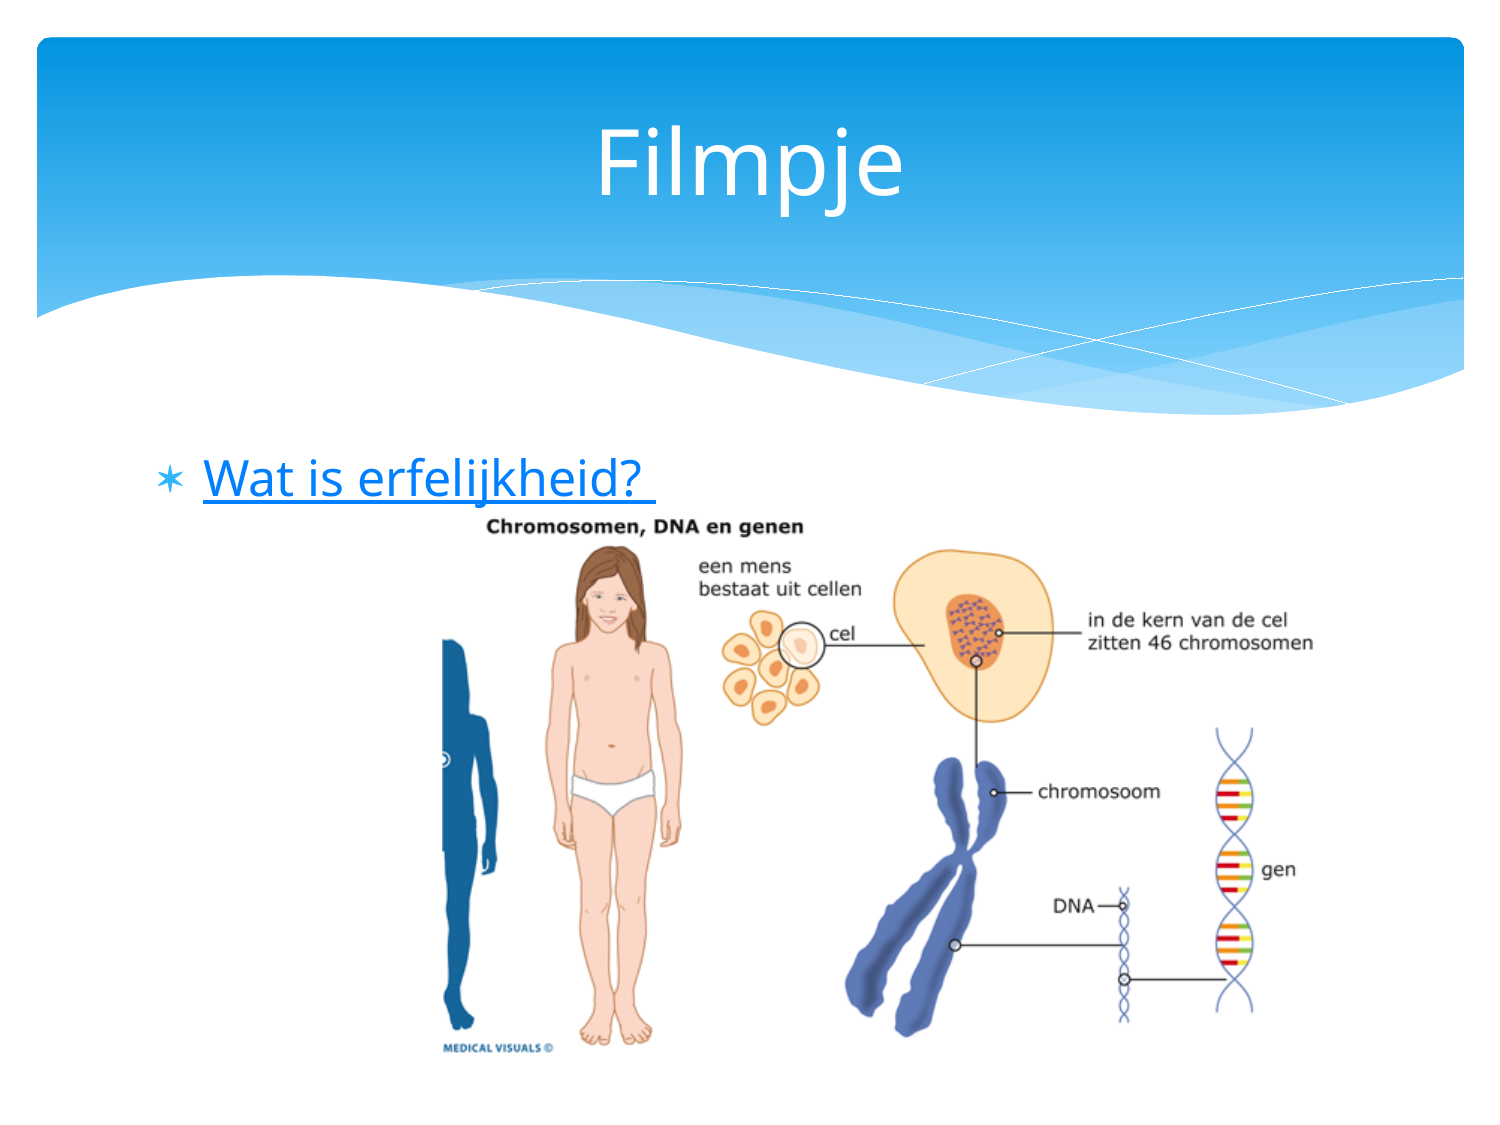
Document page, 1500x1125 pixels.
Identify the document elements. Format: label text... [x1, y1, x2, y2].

picture [442, 514, 1340, 1054]
list Wat is erfelijkheid? [143, 438, 1359, 1005]
title Filmpje [75, 55, 1425, 261]
